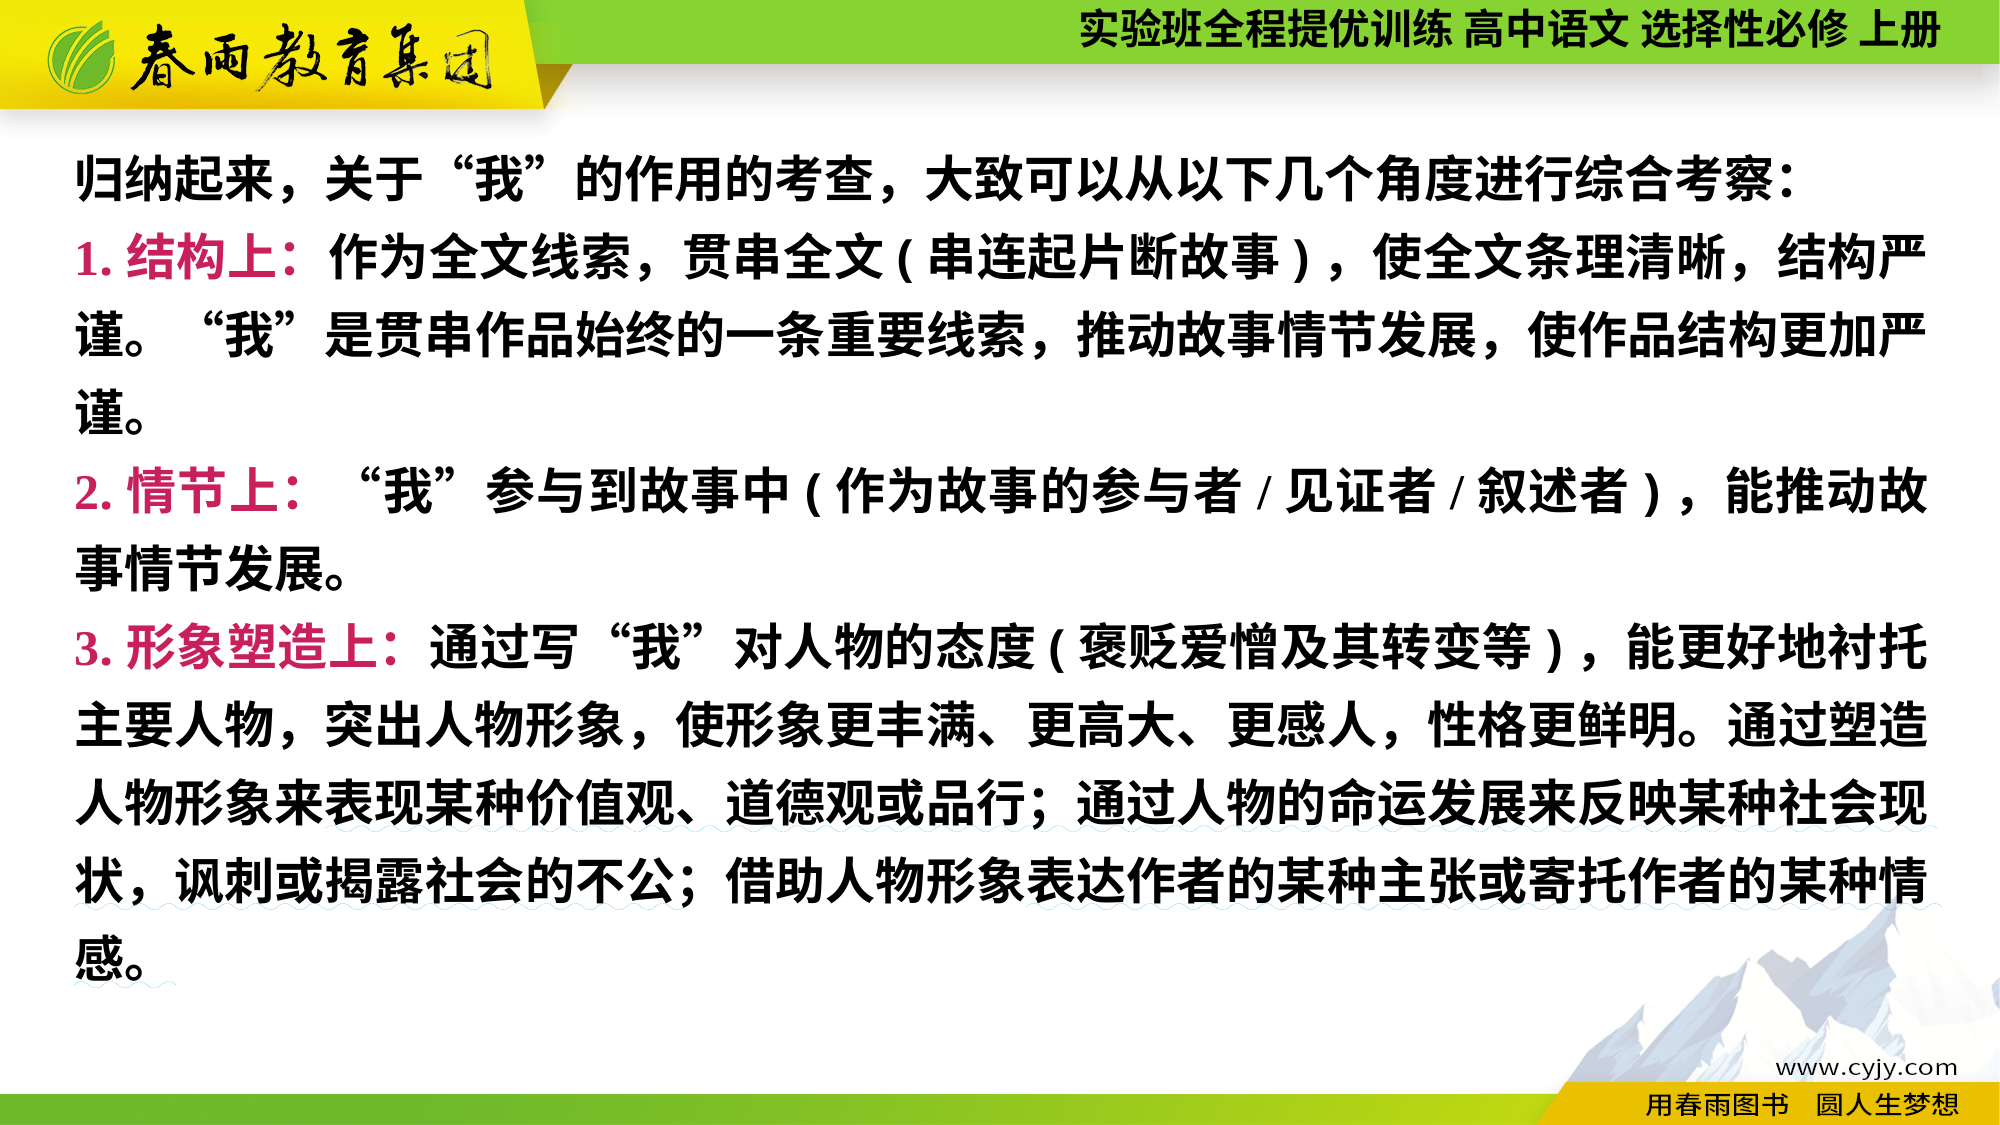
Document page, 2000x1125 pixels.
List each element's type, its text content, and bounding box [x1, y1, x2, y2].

picture [0, 0, 2000, 1125]
list 归纳起来，关于“我”的作用的考查，大致可以从以下几个角度进行综合考察： 1.结构上：作为全文线索，贯串全文(串连起片断故事)，使全文条理清晰，结构严谨。“我”是贯串作品始终的一条重要线索，推动故事情节发展，使作品结构更加严谨。 2.情节上：“我”参与到故事中(作为故事的参与者/见证者/叙述者)，能推动故事情节发展。 3.形象塑造上：通过写“我”对人物的态度(褒贬爱憎及其转变等)，能更好地衬托主要人物，突出人物形象，使形象更丰满、更高大、更感人，性格更鲜明。通过塑造人物形象来表现某种价值观、道德观或品行；通过人物的命运发展来反映某种社会现状，讽刺或揭露社会的不公；借助人物形象表达作者的某种主张或寄托作者的某种情感。 [59, 122, 1944, 996]
